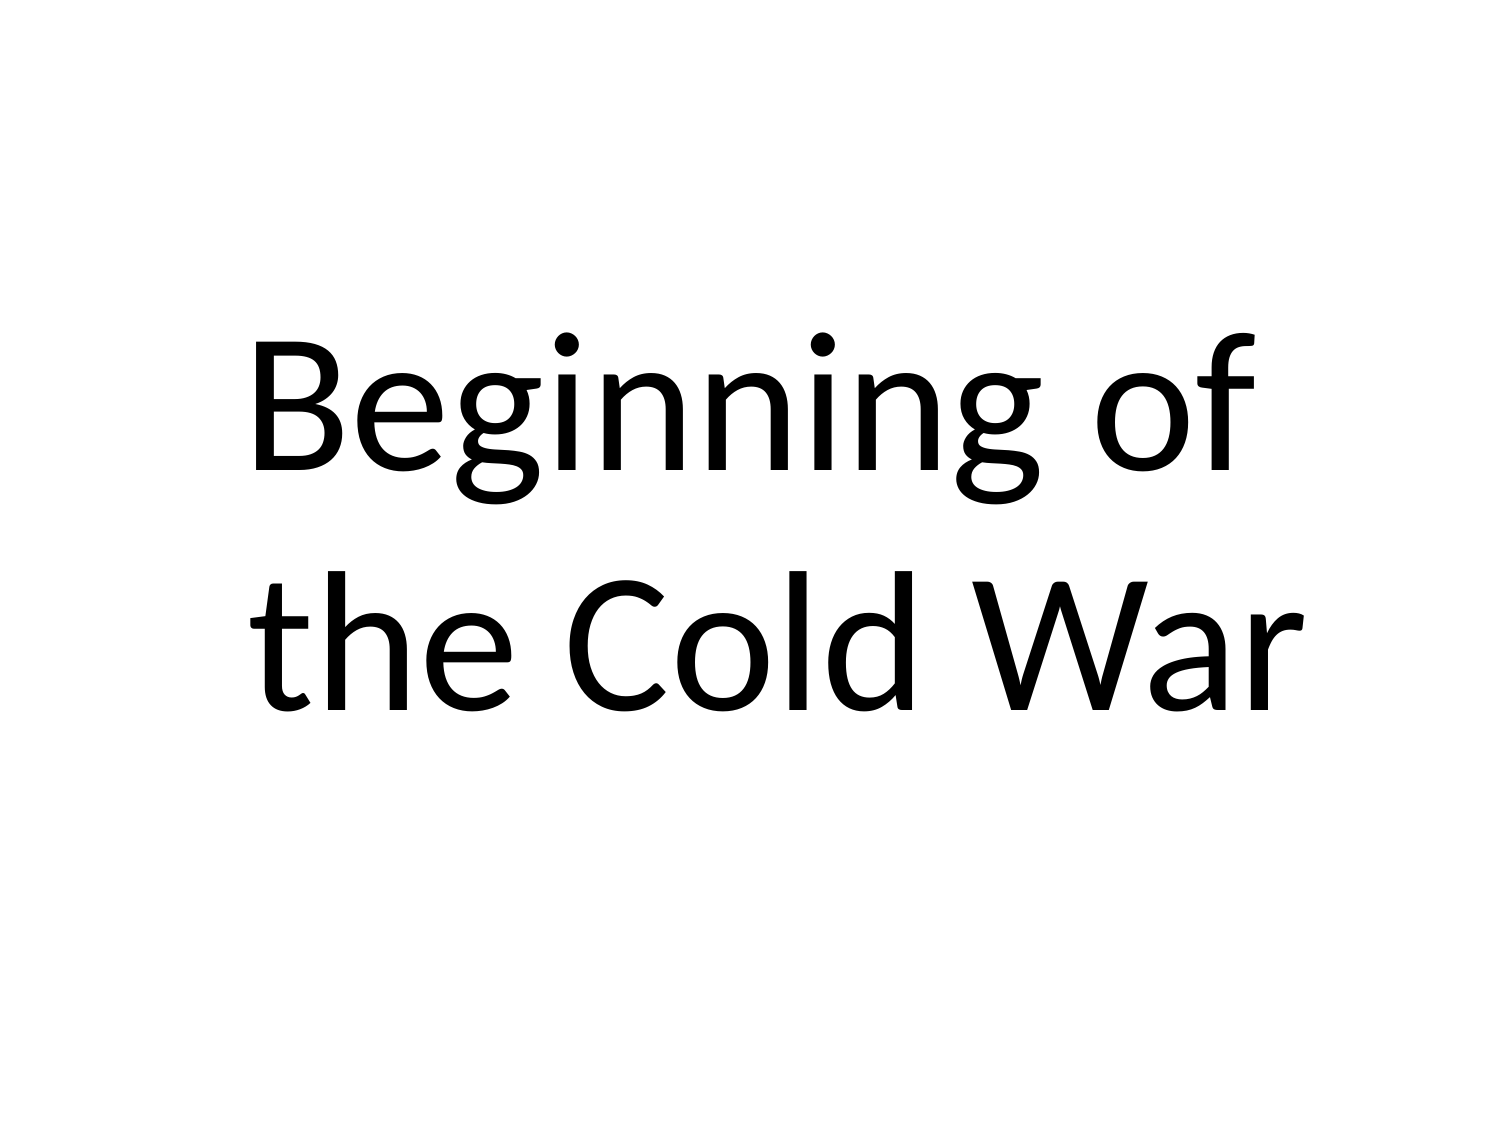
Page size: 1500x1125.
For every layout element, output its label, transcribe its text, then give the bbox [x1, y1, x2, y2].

list Beginning of the Cold War [75, 262, 1425, 1005]
